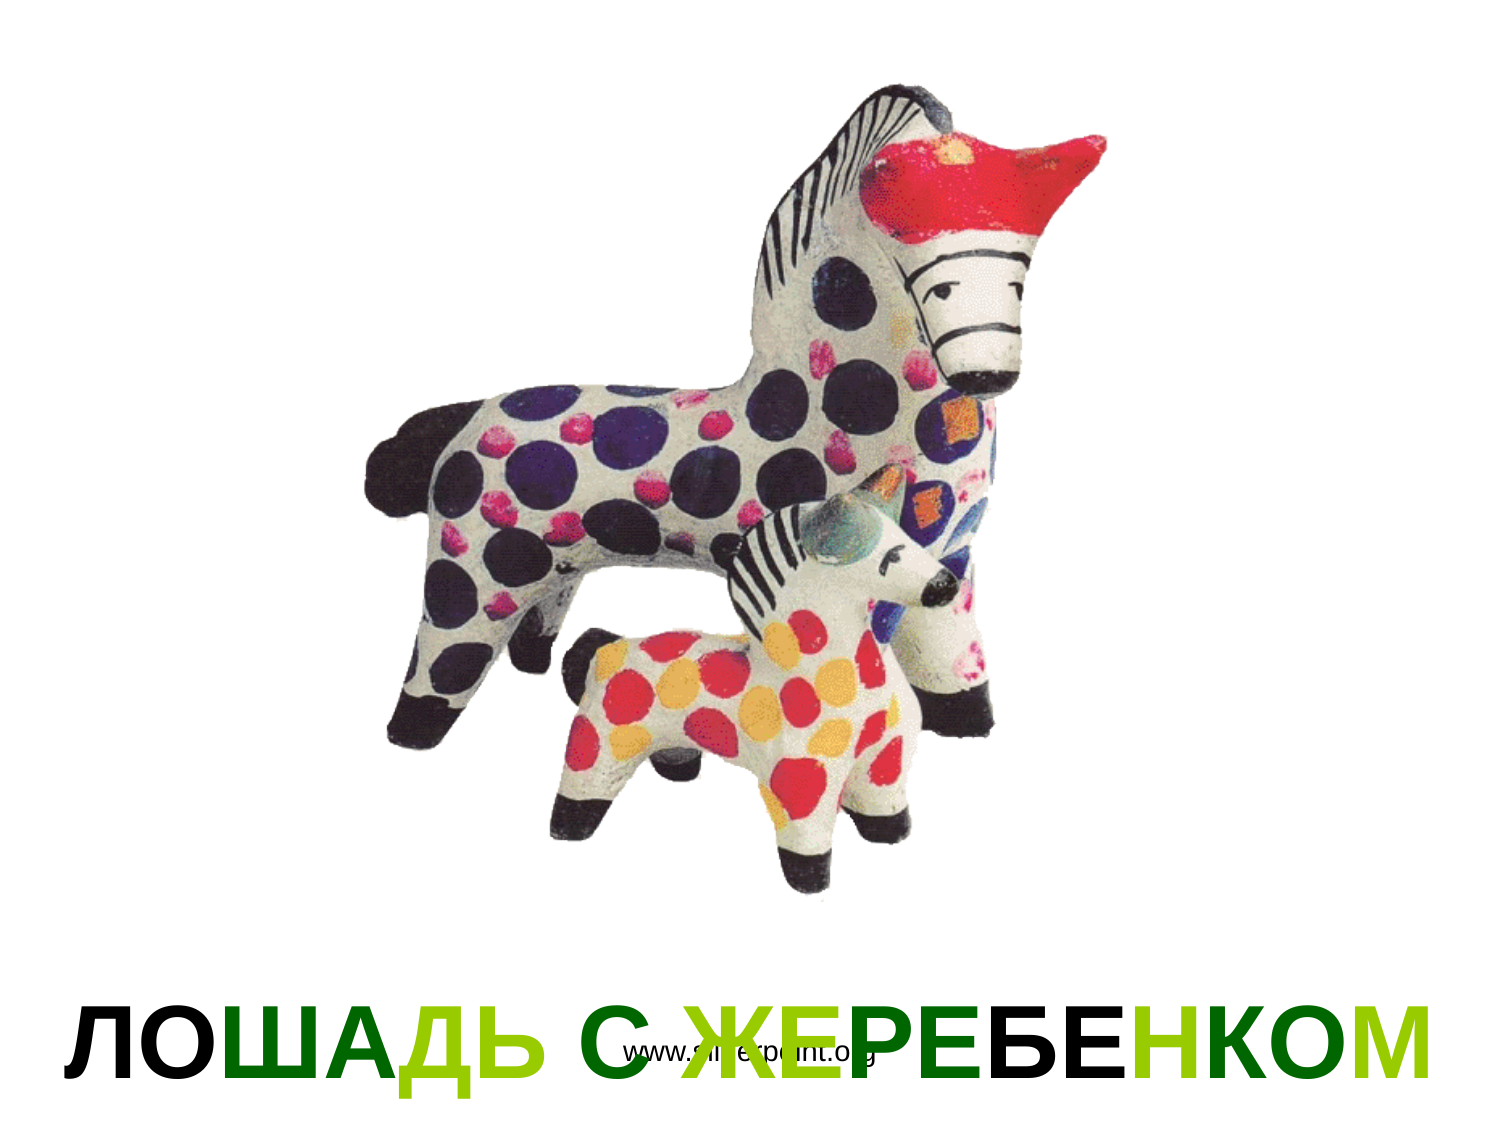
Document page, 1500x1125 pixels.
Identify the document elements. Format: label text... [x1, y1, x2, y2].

picture [324, 62, 1155, 903]
text_box ЛОШАДЬ С ЖЕРЕБЕНКОМ [0, 948, 1500, 1124]
footer www.sliderpoint.org [512, 1024, 988, 1103]
